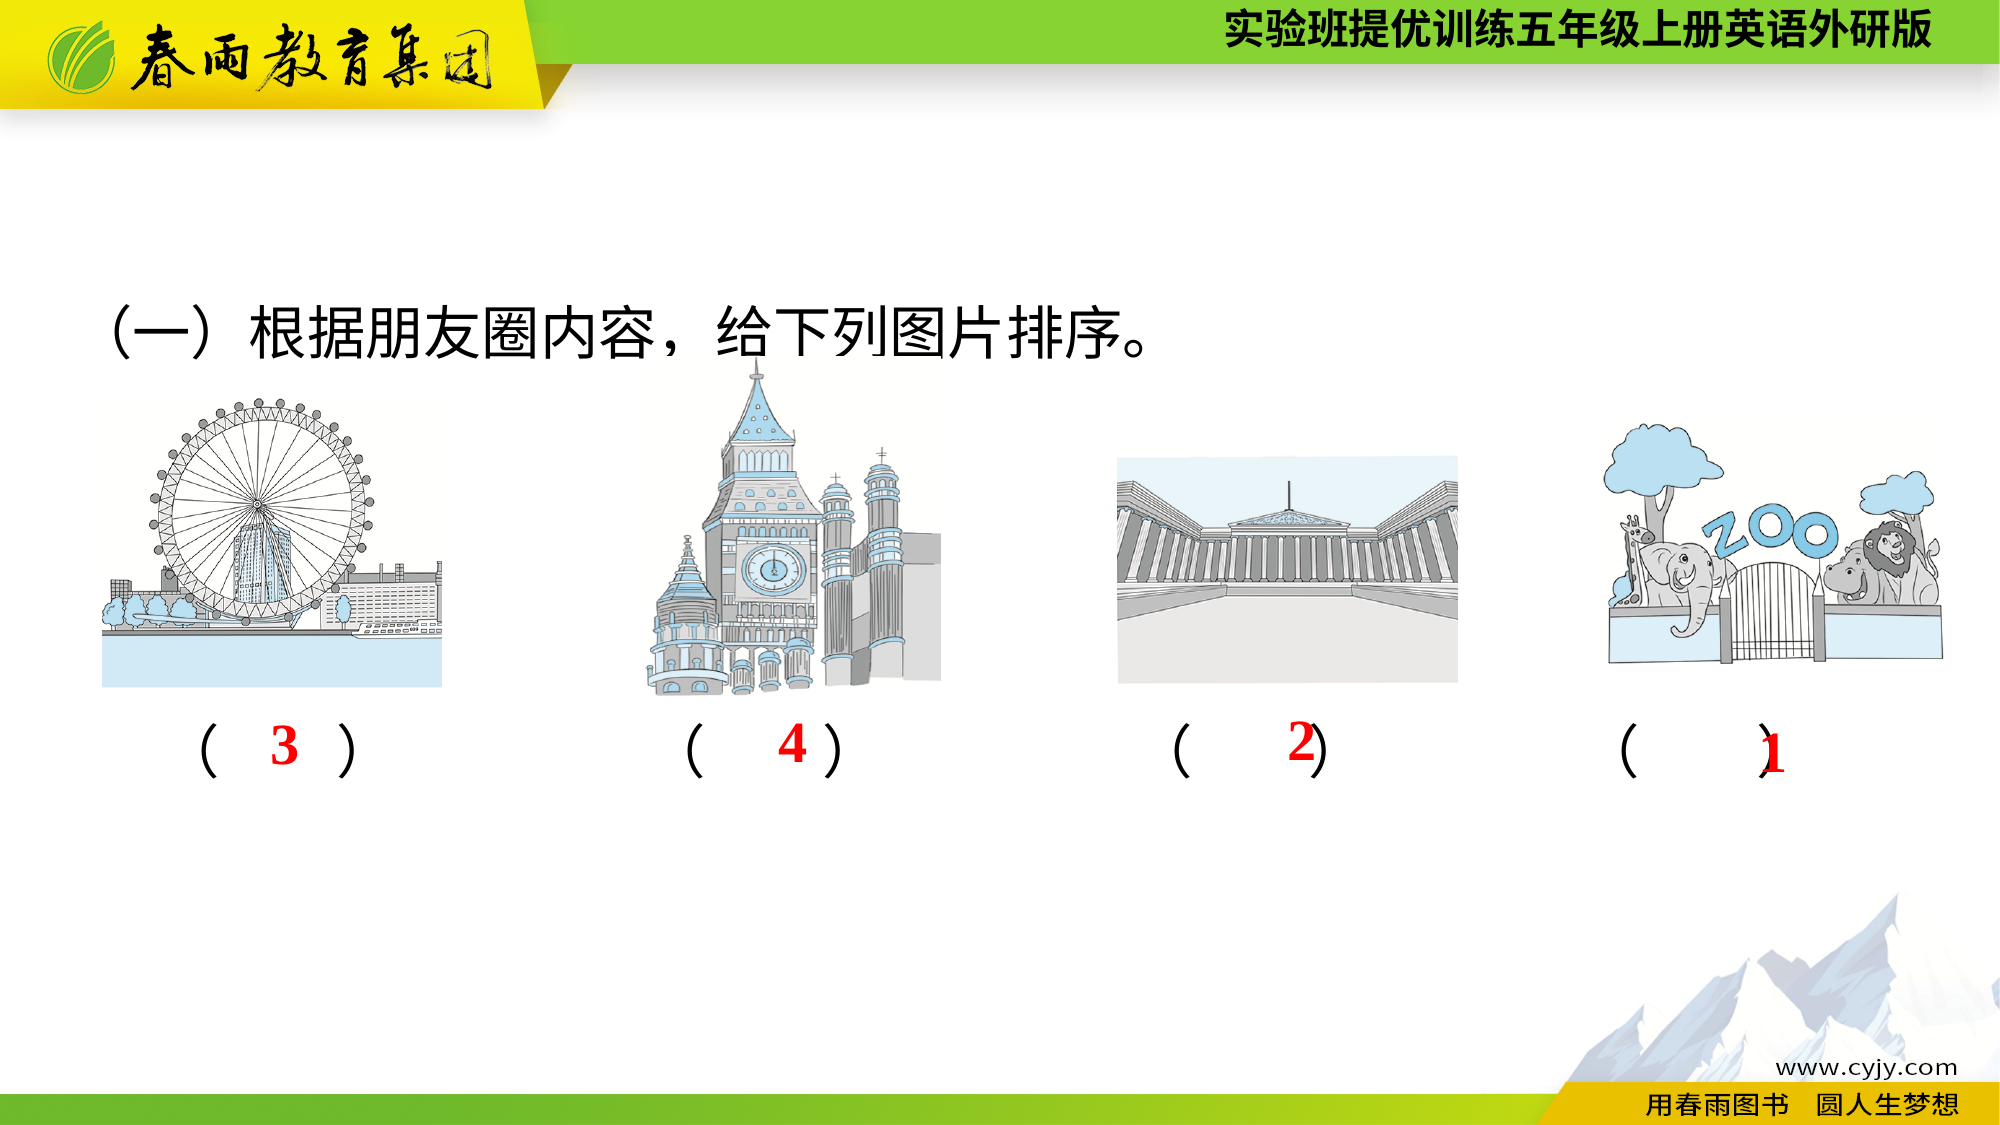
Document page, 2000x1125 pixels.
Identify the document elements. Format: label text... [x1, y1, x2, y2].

list （一）根据朋友圈内容，给下列图片排序。 （ ） （ ） （ ） （ ） [59, 253, 1944, 799]
text_box 4 [763, 705, 823, 782]
text_box 2 [1273, 694, 1333, 780]
text_box 1 [1743, 671, 1803, 792]
text_box 3 [256, 698, 316, 784]
picture [0, 0, 2000, 1125]
